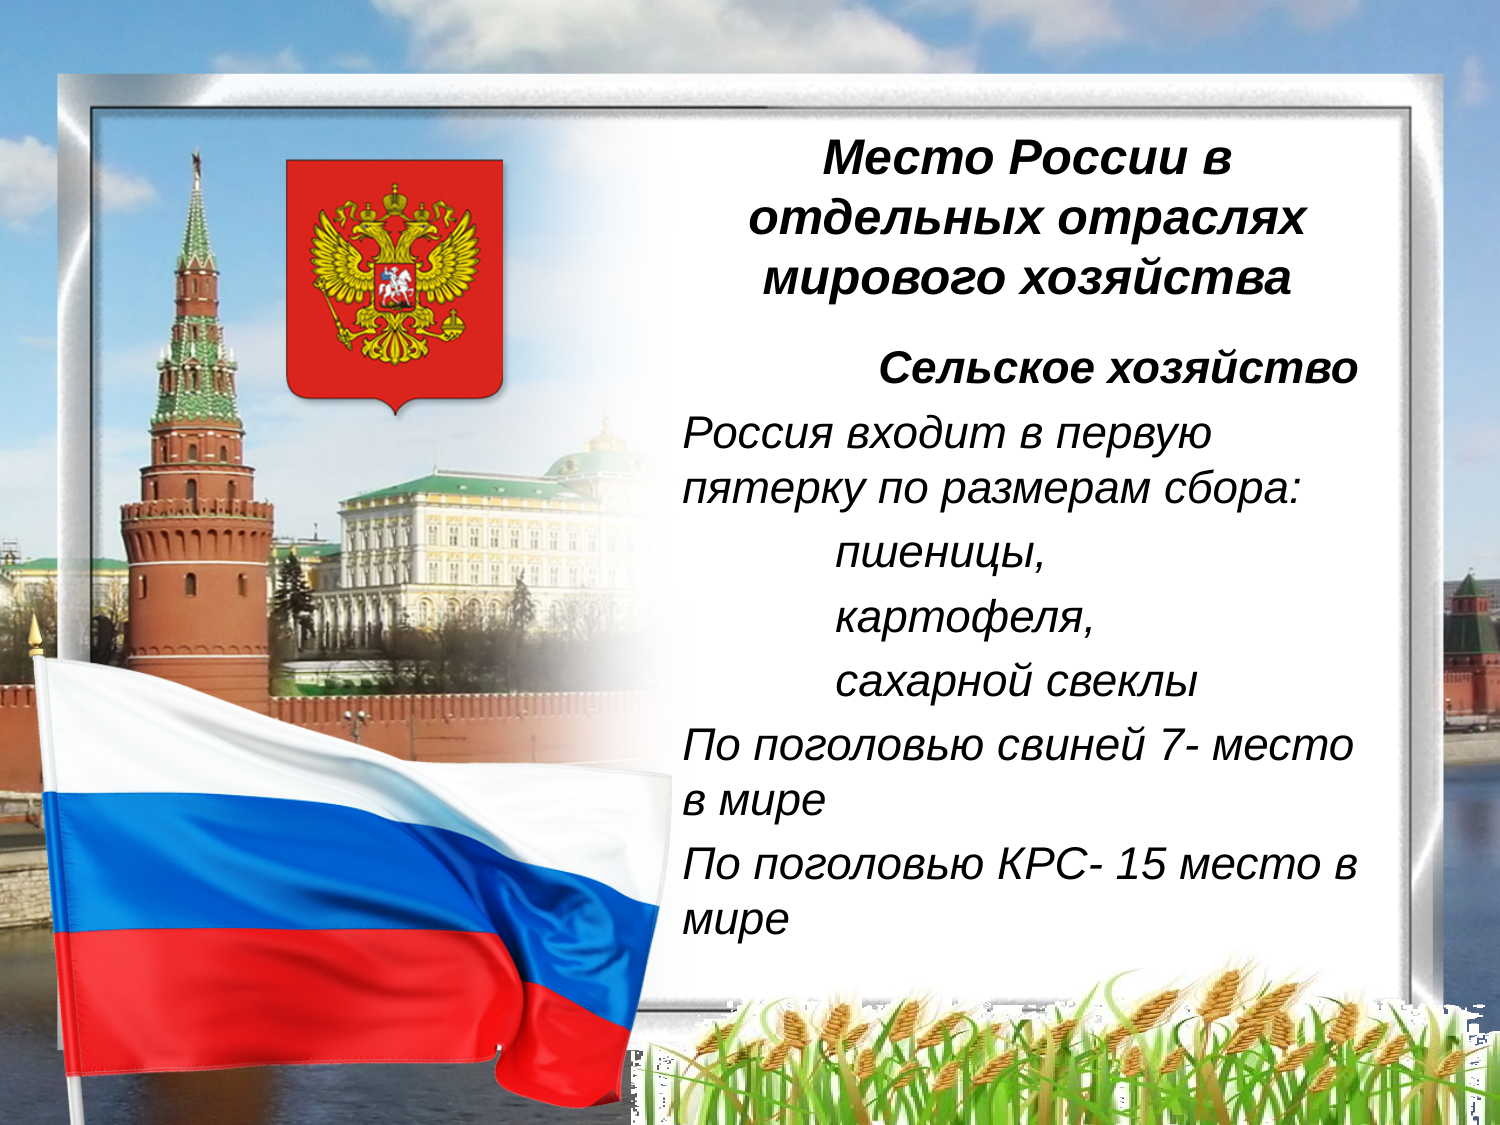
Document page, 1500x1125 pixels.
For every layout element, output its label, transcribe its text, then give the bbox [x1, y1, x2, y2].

title Место России в отдельных отраслях мирового хозяйства [679, 125, 1376, 326]
list Сельское хозяйство Россия входит в первую пятерку по размерам сбора: пшеницы, картофеля, сахарной свеклы По поголовью свиней 7- место в мире По поголовью КРС- 15 место в мире [667, 326, 1400, 938]
picture [0, 0, 1500, 1125]
